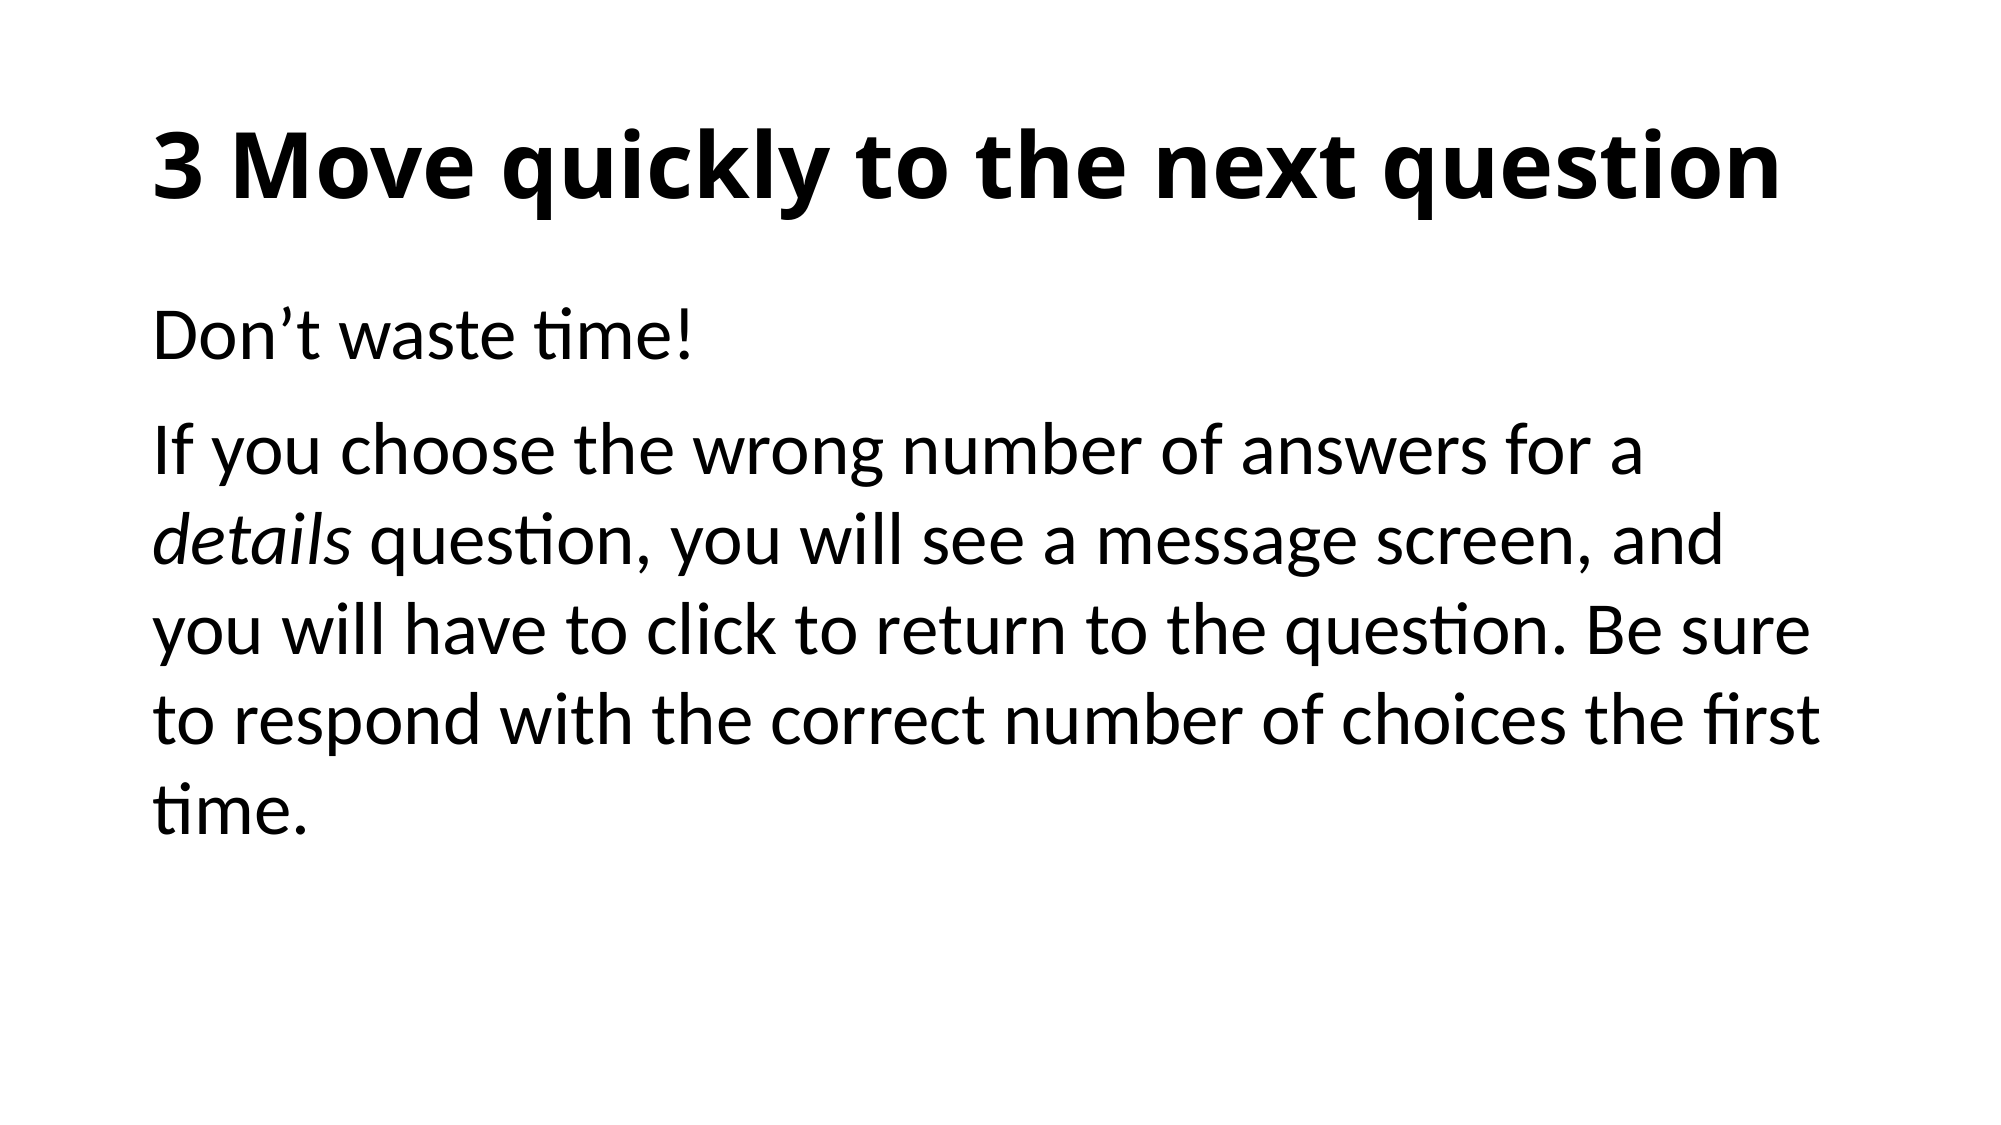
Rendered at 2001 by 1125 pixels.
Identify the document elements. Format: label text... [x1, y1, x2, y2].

list Don’t waste time! If you choose the wrong number of answers for a details question, you will see a message screen, and you will have to click to return to the question. Be sure to respond with the correct number of choices the first time. [137, 277, 1863, 1091]
title 3 Move quickly to the next question [137, 59, 1863, 277]
